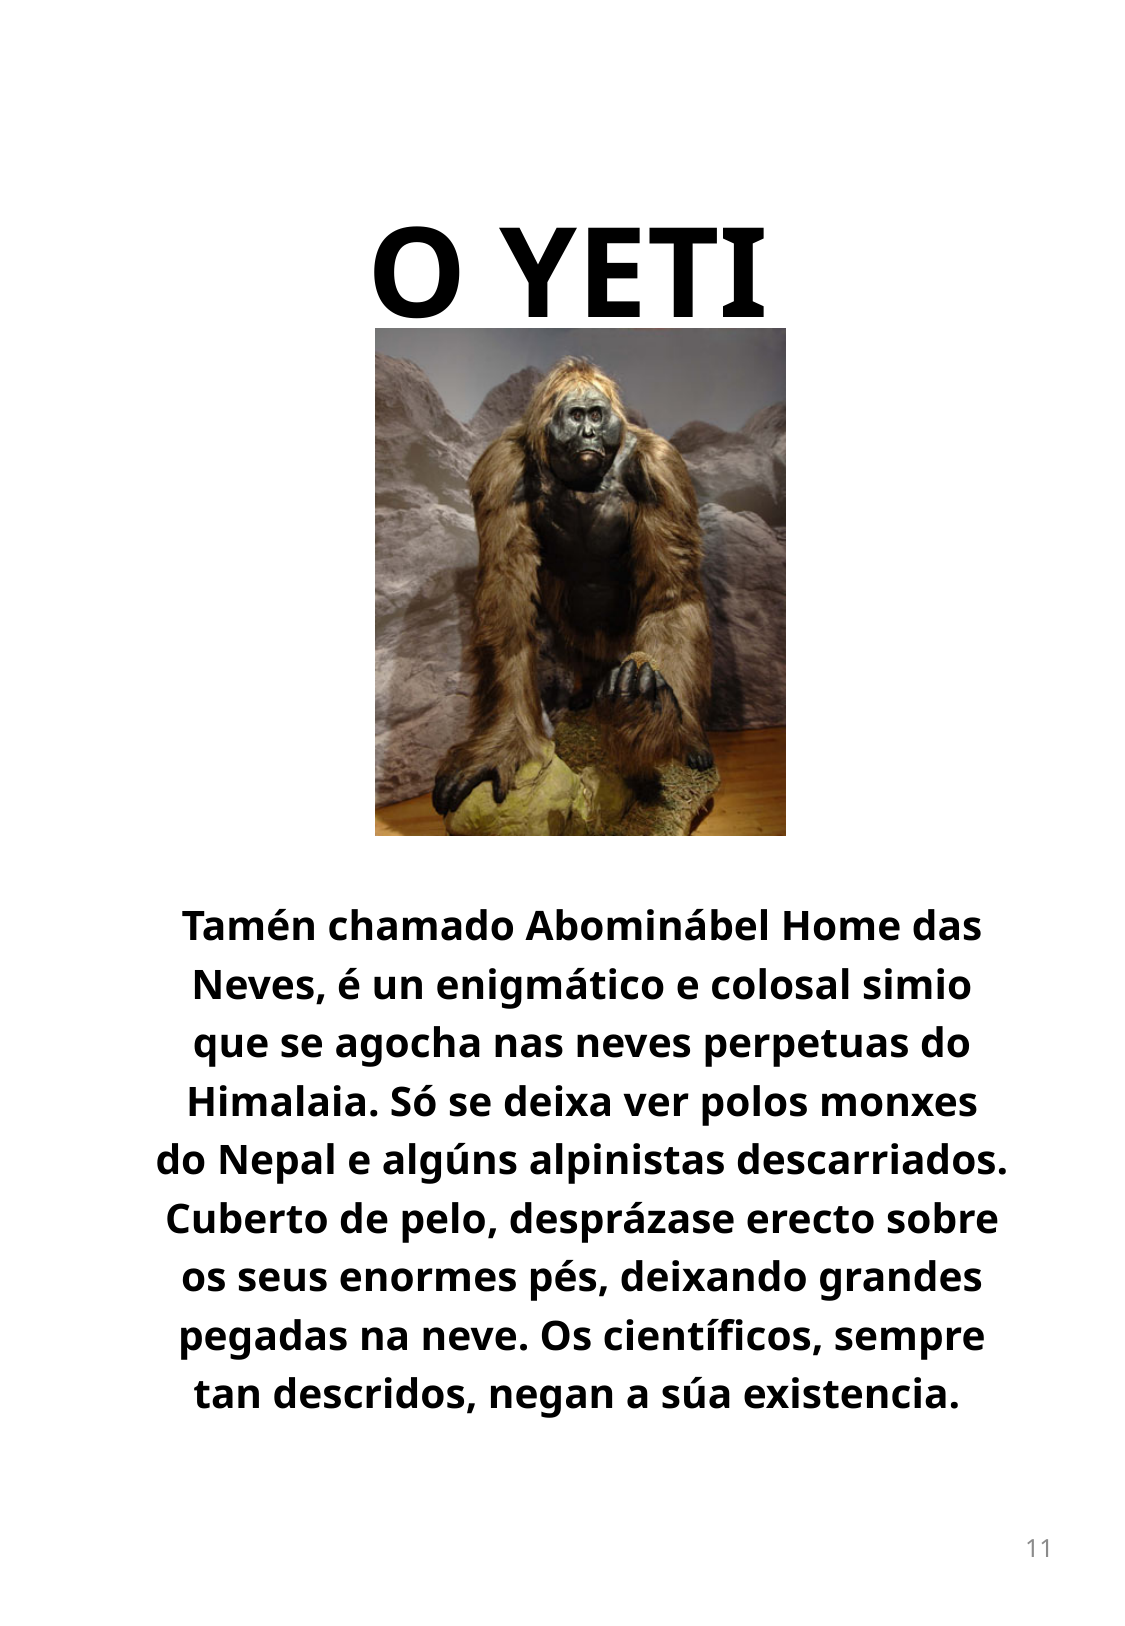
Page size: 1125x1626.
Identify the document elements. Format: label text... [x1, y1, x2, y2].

title O YETI [46, 167, 1090, 368]
picture [374, 328, 786, 836]
slide_number 11 [806, 1506, 1069, 1593]
text_box Tamén chamado Abominábel Home das Neves, é un enigmático e colosal simio que se agocha nas neves perpetuas do Himalaia. Só se deixa ver polos monxes do Nepal e algúns alpinistas descarriados. Cuberto de pelo, desprázase erecto sobre os seus enormes pés, deixando grandes pegadas na neve. Os científicos, sempre tan descridos, negan a súa existencia. [140, 882, 1025, 1540]
